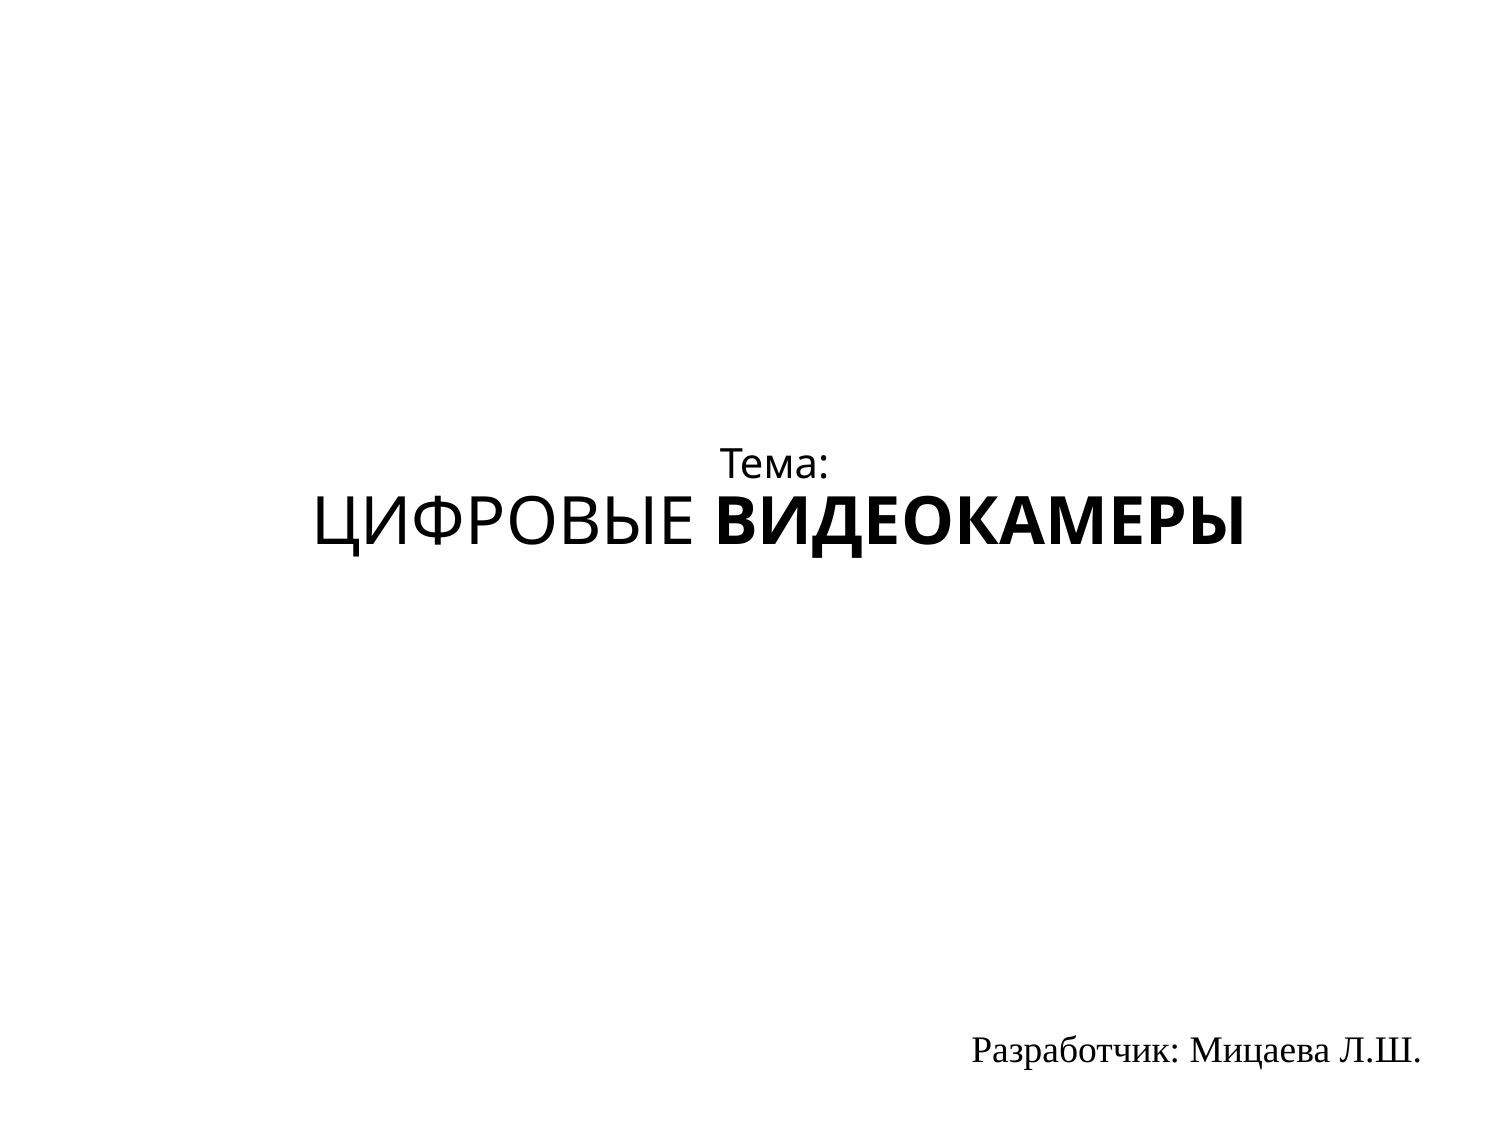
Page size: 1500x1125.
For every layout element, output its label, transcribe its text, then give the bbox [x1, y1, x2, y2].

text_box Разработчик: Мицаева Л.Ш. [956, 1017, 1500, 1078]
title Тема: ЦИФРОВЫЕ ВИДЕОКАМЕРЫ [142, 425, 1418, 576]
